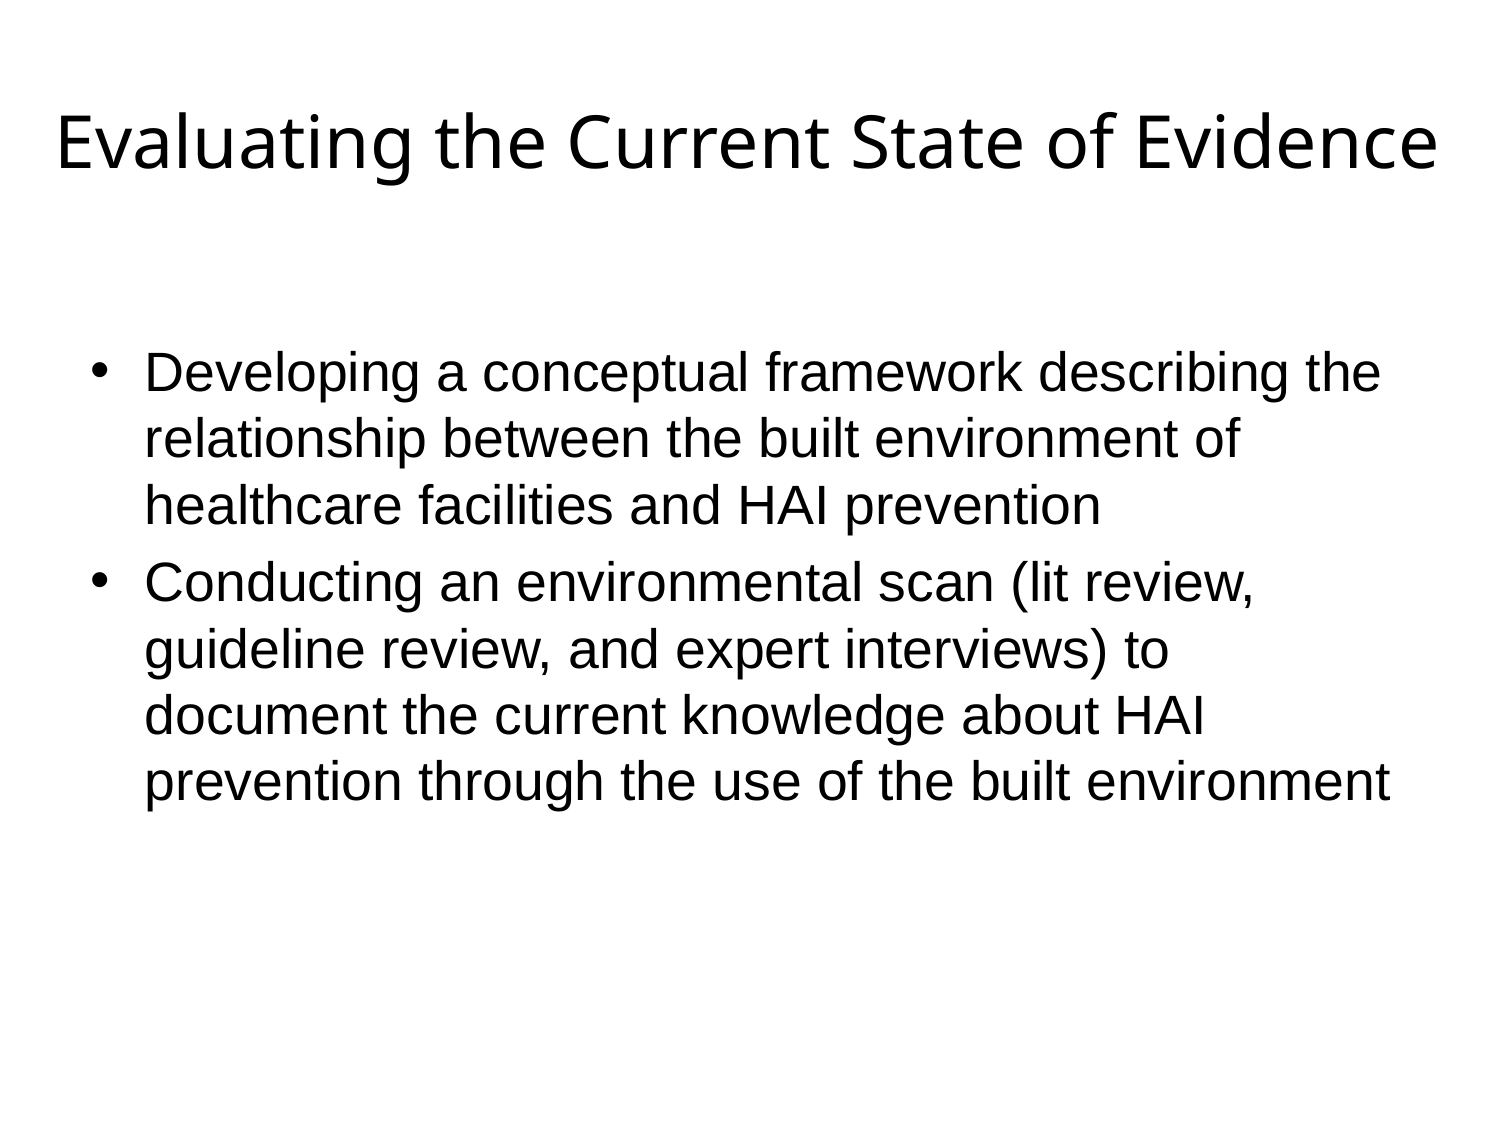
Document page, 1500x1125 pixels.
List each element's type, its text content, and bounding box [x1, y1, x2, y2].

title Evaluating the Current State of Evidence [35, 45, 1461, 233]
list Developing a conceptual framework describing the relationship between the built environment of healthcare facilities and HAI prevention Conducting an environmental scan (lit review, guideline review, and expert interviews) to document the current knowledge about HAI prevention through the use of the built environment [75, 328, 1425, 876]
